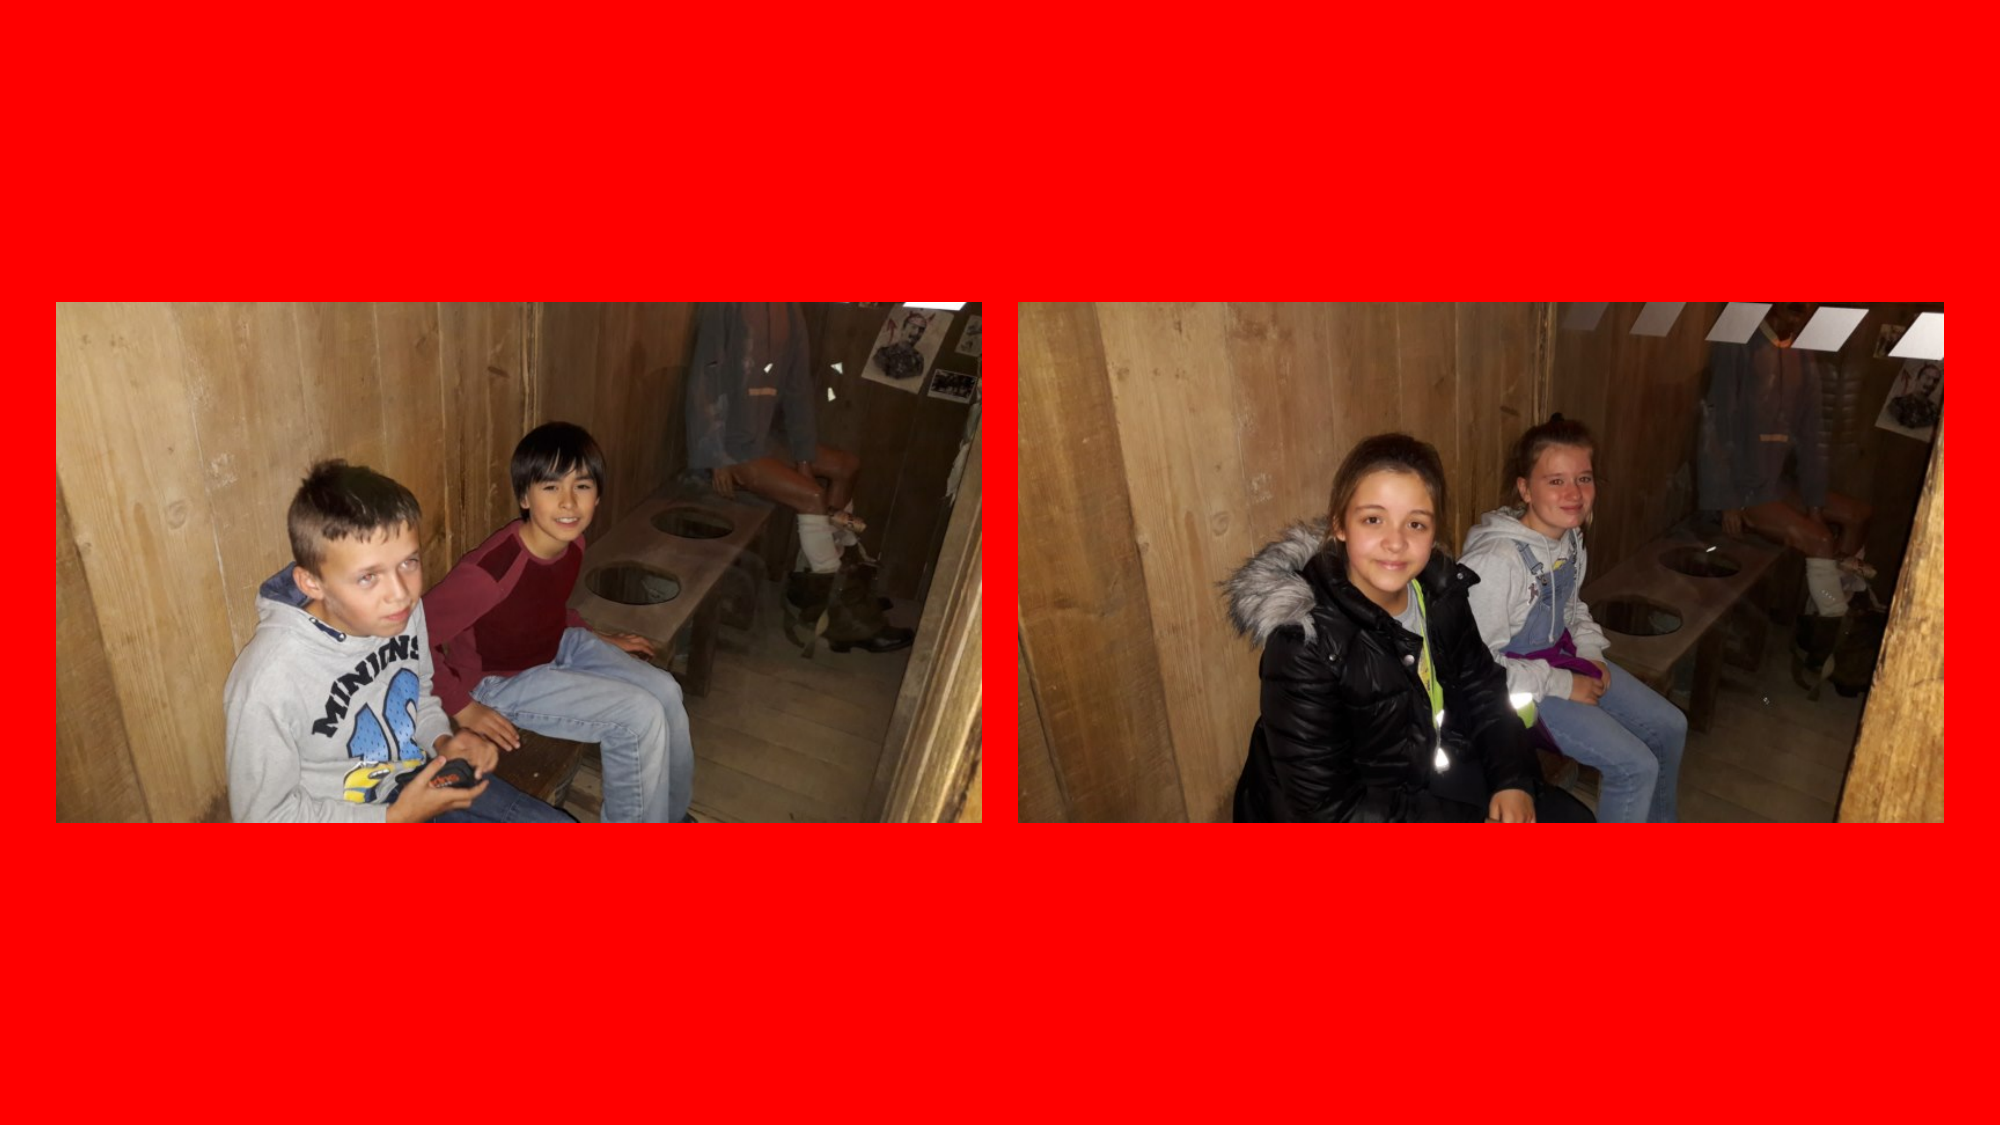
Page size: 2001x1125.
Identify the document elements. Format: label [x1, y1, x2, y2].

picture [1018, 302, 1944, 823]
picture [56, 302, 982, 823]
